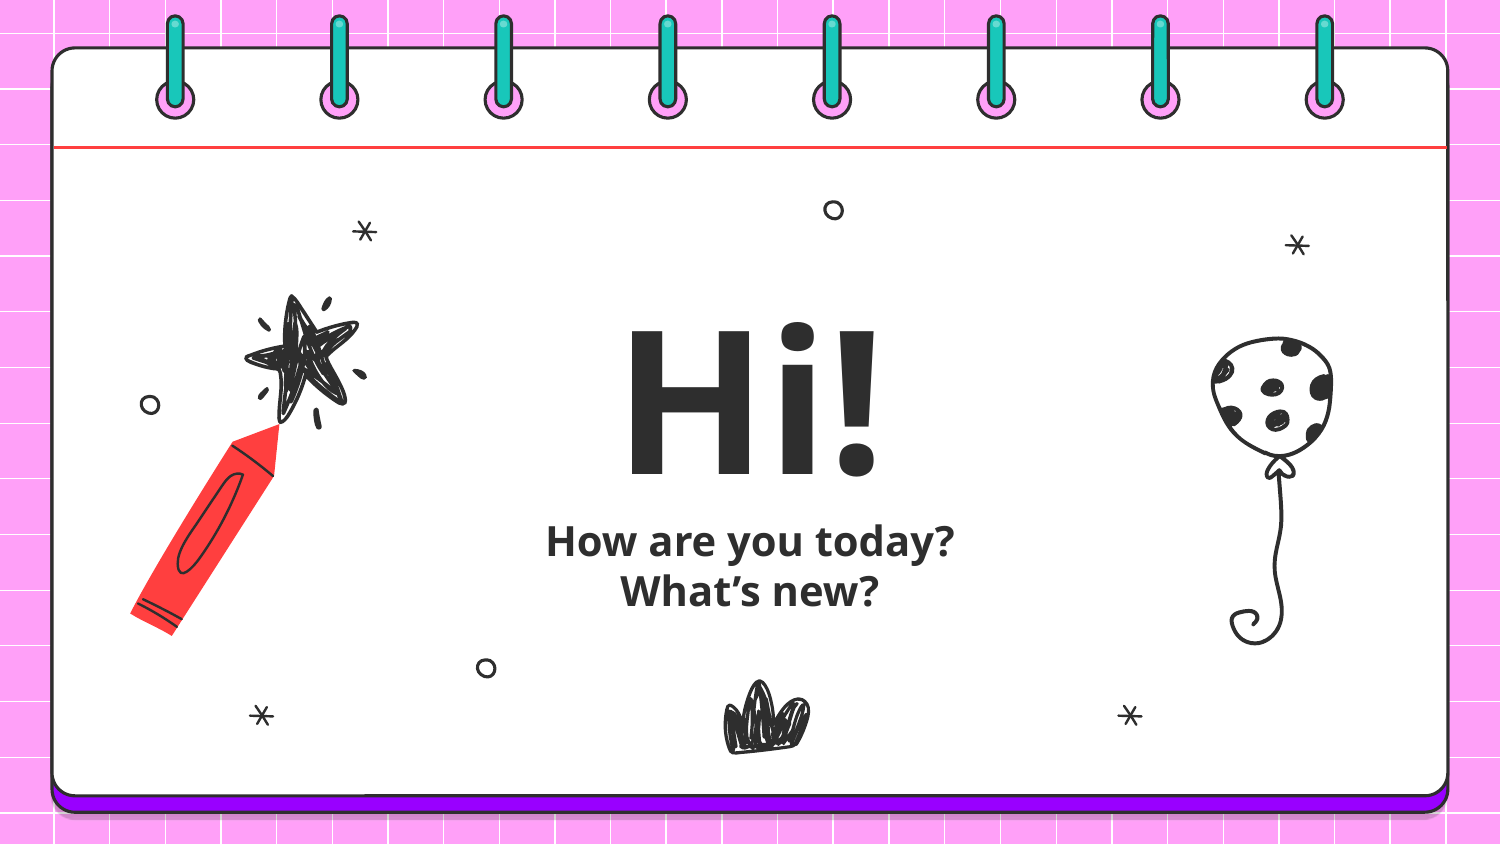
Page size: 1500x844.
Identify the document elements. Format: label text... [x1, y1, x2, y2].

subtitle How are you today? What’s new? [381, 499, 1119, 623]
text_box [1208, 336, 1334, 646]
title Hi! [381, 259, 1119, 485]
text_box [84, 416, 335, 653]
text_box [242, 294, 368, 430]
